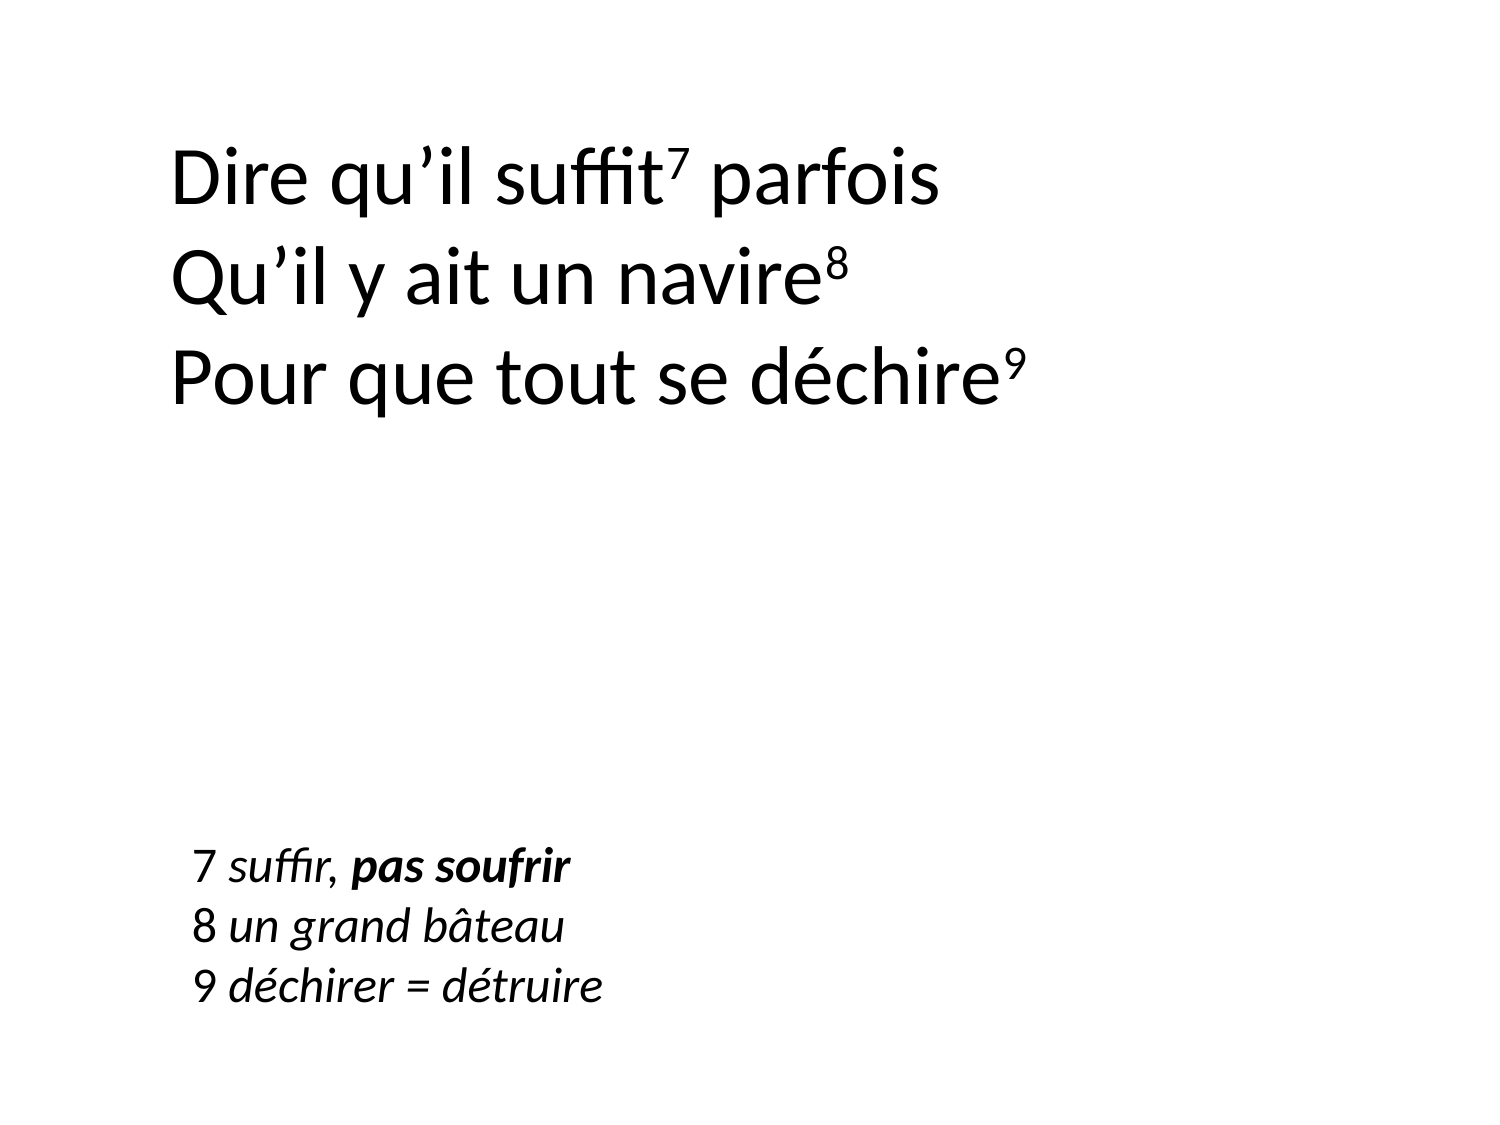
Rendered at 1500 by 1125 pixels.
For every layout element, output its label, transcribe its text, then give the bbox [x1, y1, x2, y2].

text_box 7 suffir, pas soufrir 8 un grand bâteau 9 déchirer = détruire [177, 824, 631, 1020]
text_box Dire qu’il suffit7 parfois Qu’il y ait un navire8 Pour que tout se déchire9 [155, 114, 1043, 429]
